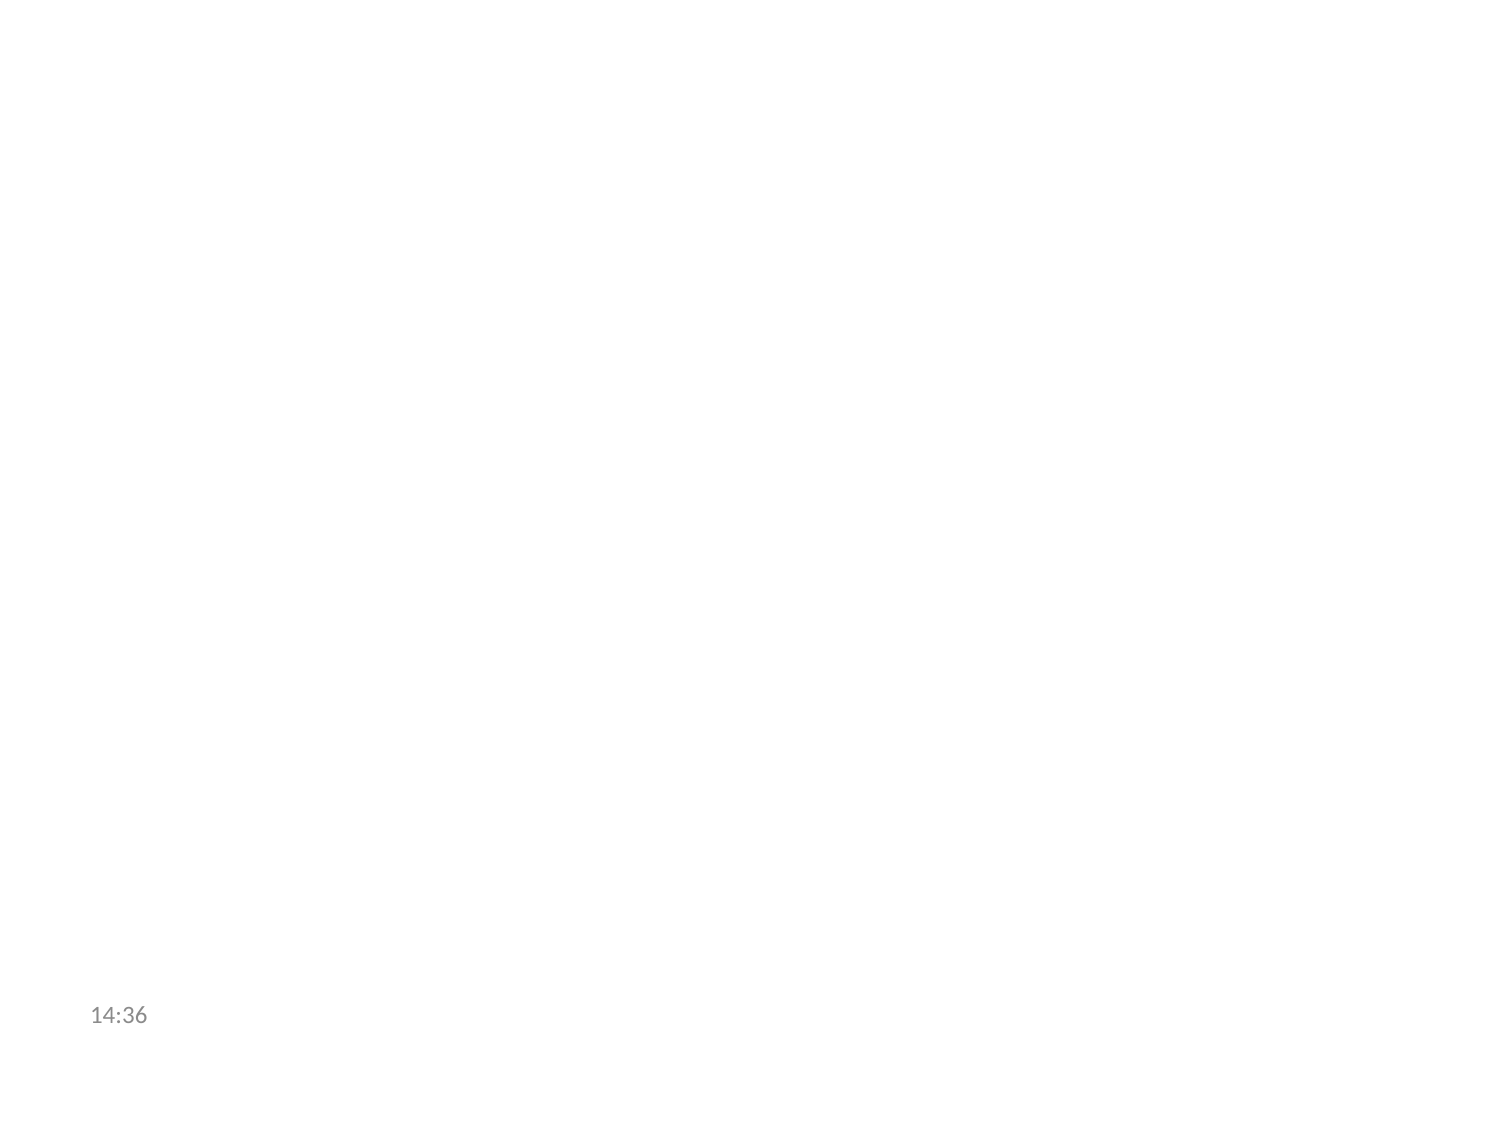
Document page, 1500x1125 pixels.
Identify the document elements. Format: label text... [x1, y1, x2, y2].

text_box 15:35 [75, 983, 425, 1044]
